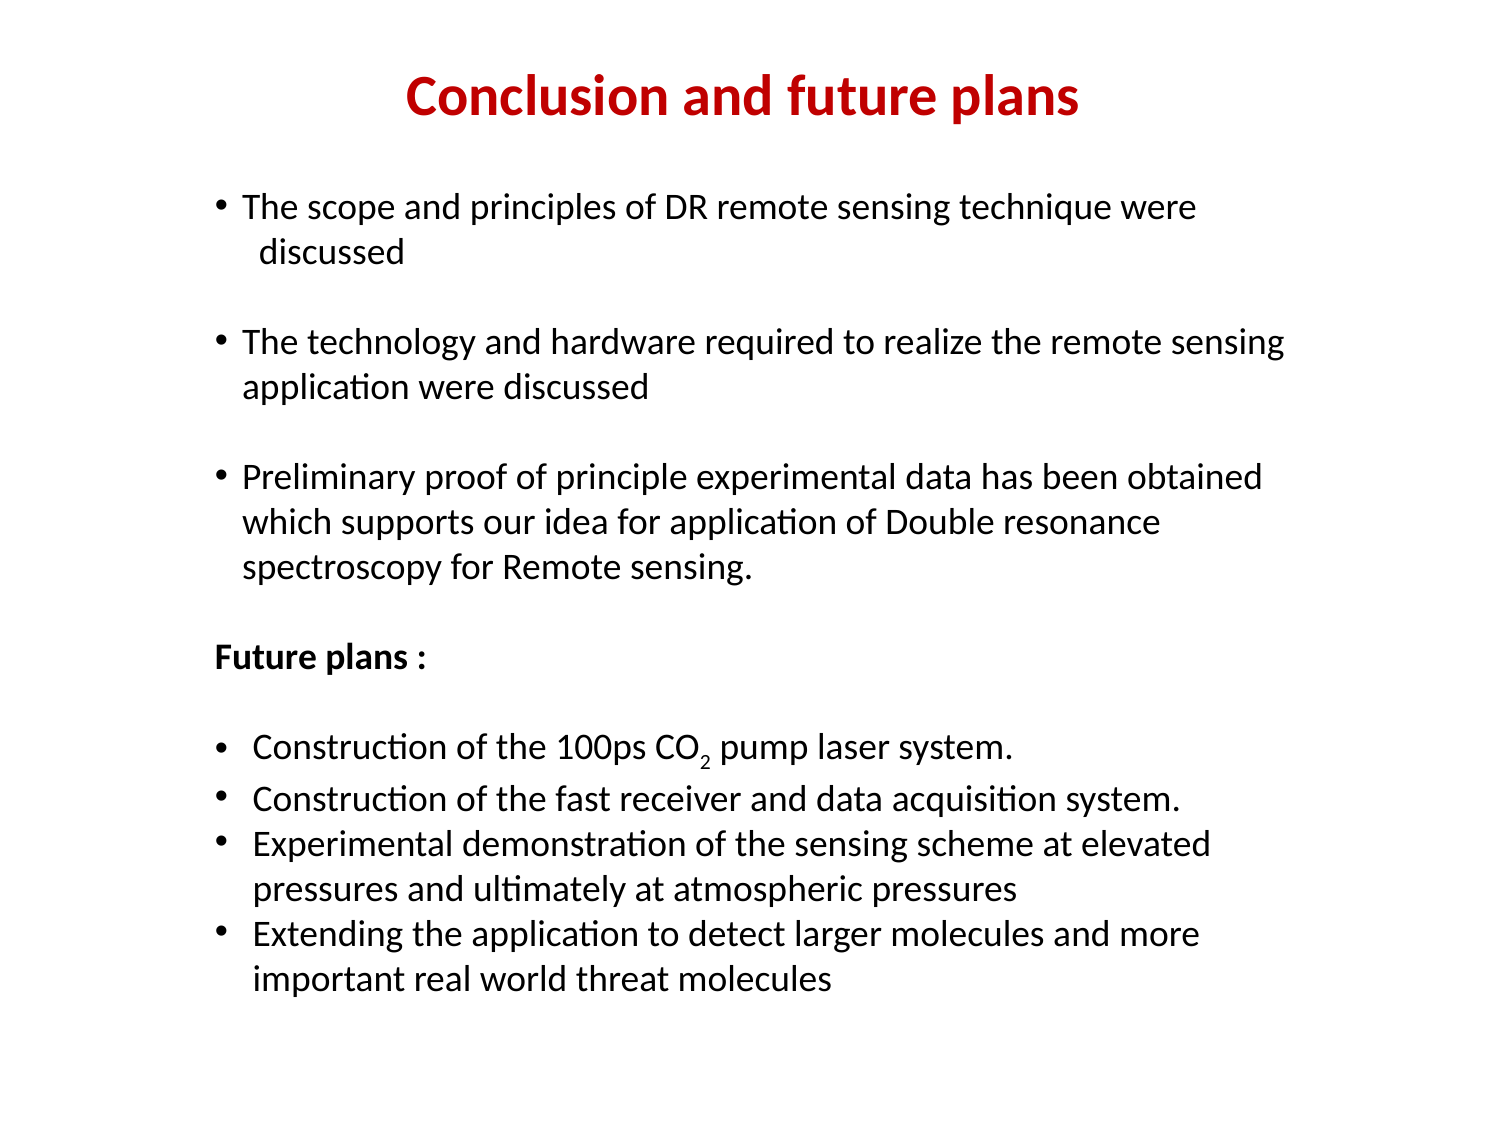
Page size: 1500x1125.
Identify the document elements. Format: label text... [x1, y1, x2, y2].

text_box Conclusion and future plans [391, 50, 1095, 135]
text_box The scope and principles of DR remote sensing technique were discussed The technology and hardware required to realize the remote sensing application were discussed Preliminary proof of principle experimental data has been obtained which supports our idea for application of Double resonance spectroscopy for Remote sensing. Future plans : Construction of the 100ps CO2 pump laser system. Construction of the fast receiver and data acquisition system. Experimental demonstration of the sensing scheme at elevated pressures and ultimately at atmospheric pressures Extending the application to detect larger molecules and more important real world threat molecules [199, 174, 1325, 1051]
